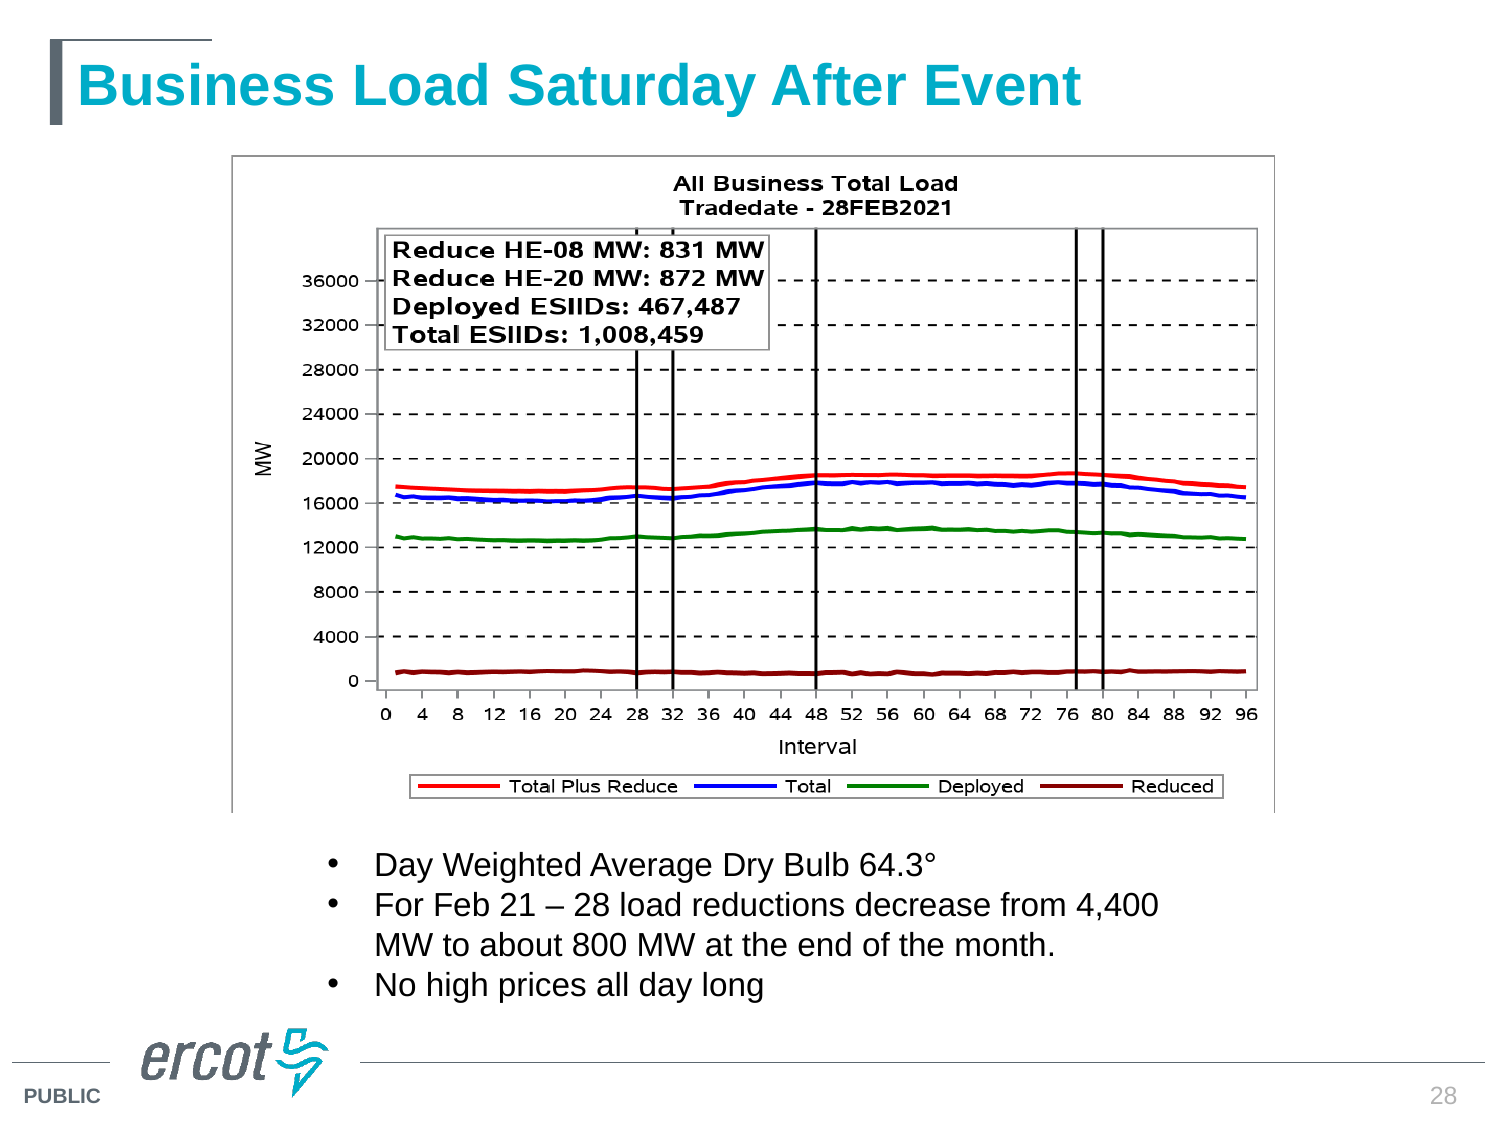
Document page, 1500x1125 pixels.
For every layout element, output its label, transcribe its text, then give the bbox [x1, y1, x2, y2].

title Business Load Saturday After Event [62, 39, 1450, 125]
picture [137, 1024, 332, 1100]
slide_number 28 [1400, 1076, 1488, 1113]
picture [231, 155, 1276, 813]
text_box Day Weighted Average Dry Bulb 64.3° For Feb 21 – 28 load reductions decrease from 4,400 MW to about 800 MW at the end of the month. No high prices all day long [312, 835, 1213, 1011]
